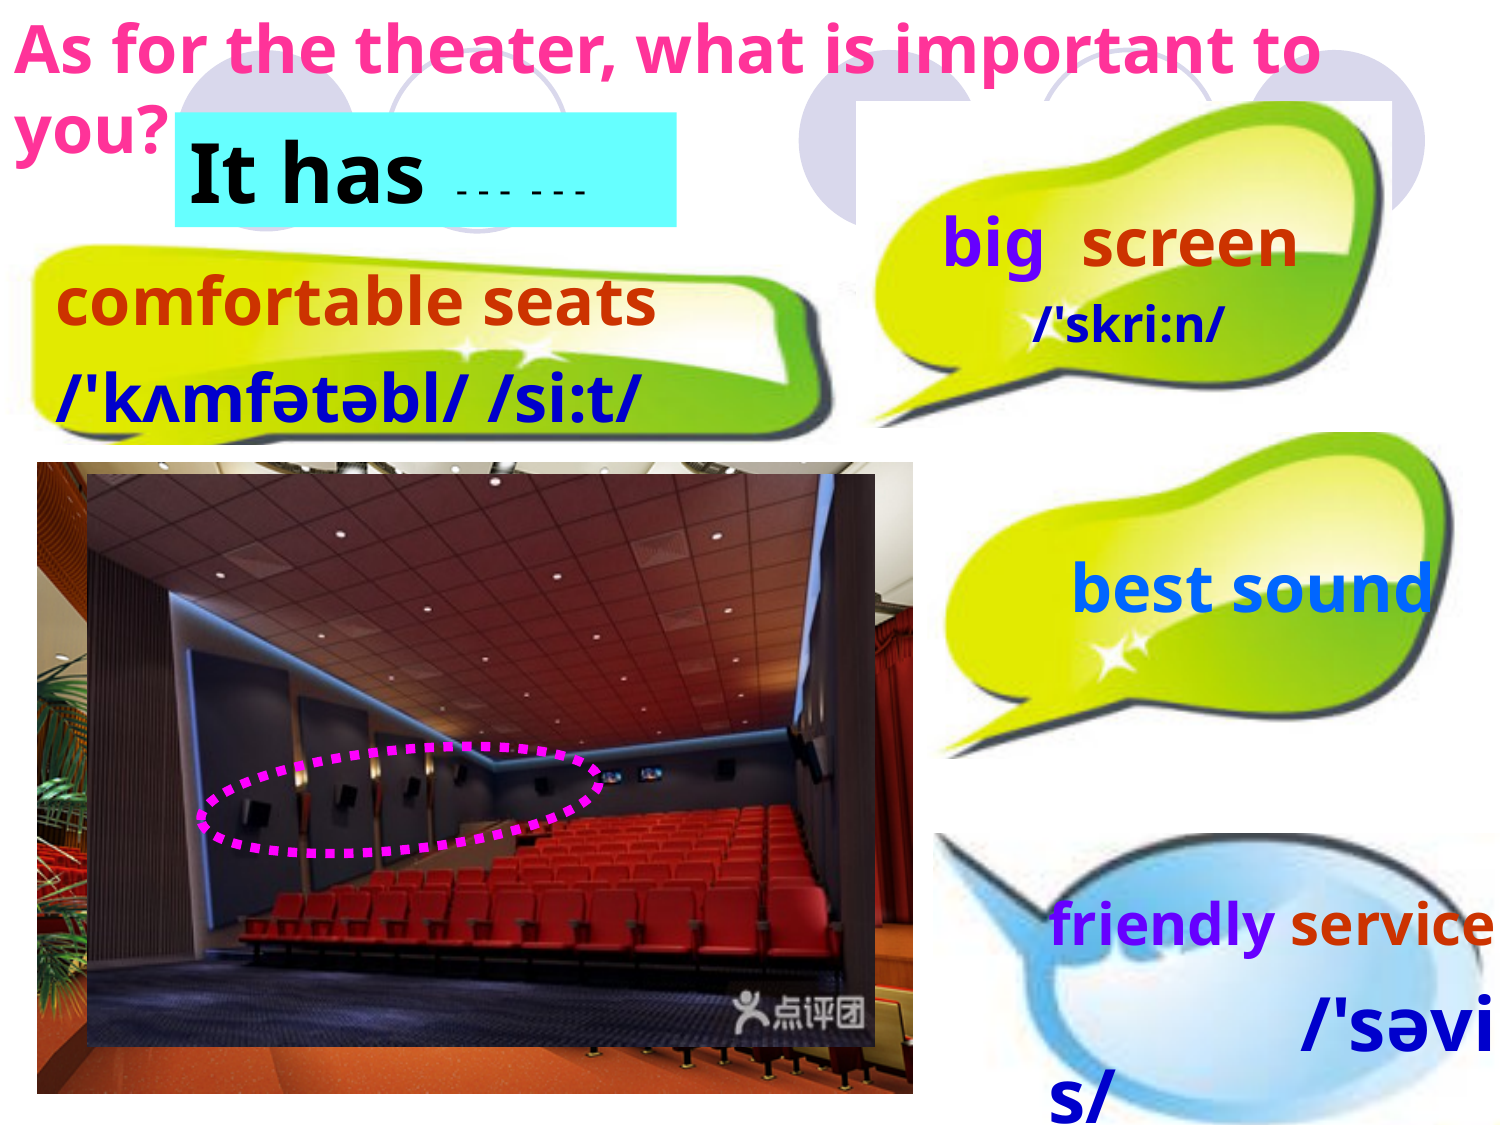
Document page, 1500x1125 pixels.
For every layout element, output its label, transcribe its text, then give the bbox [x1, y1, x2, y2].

text_box As for the theater, what is important to you? [0, 0, 1471, 175]
picture [932, 833, 1500, 1125]
text_box It has - - - - - - [174, 112, 677, 228]
picture [855, 101, 1393, 428]
picture [87, 474, 876, 1047]
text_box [926, 432, 1500, 759]
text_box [0, 243, 869, 451]
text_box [37, 462, 913, 1094]
